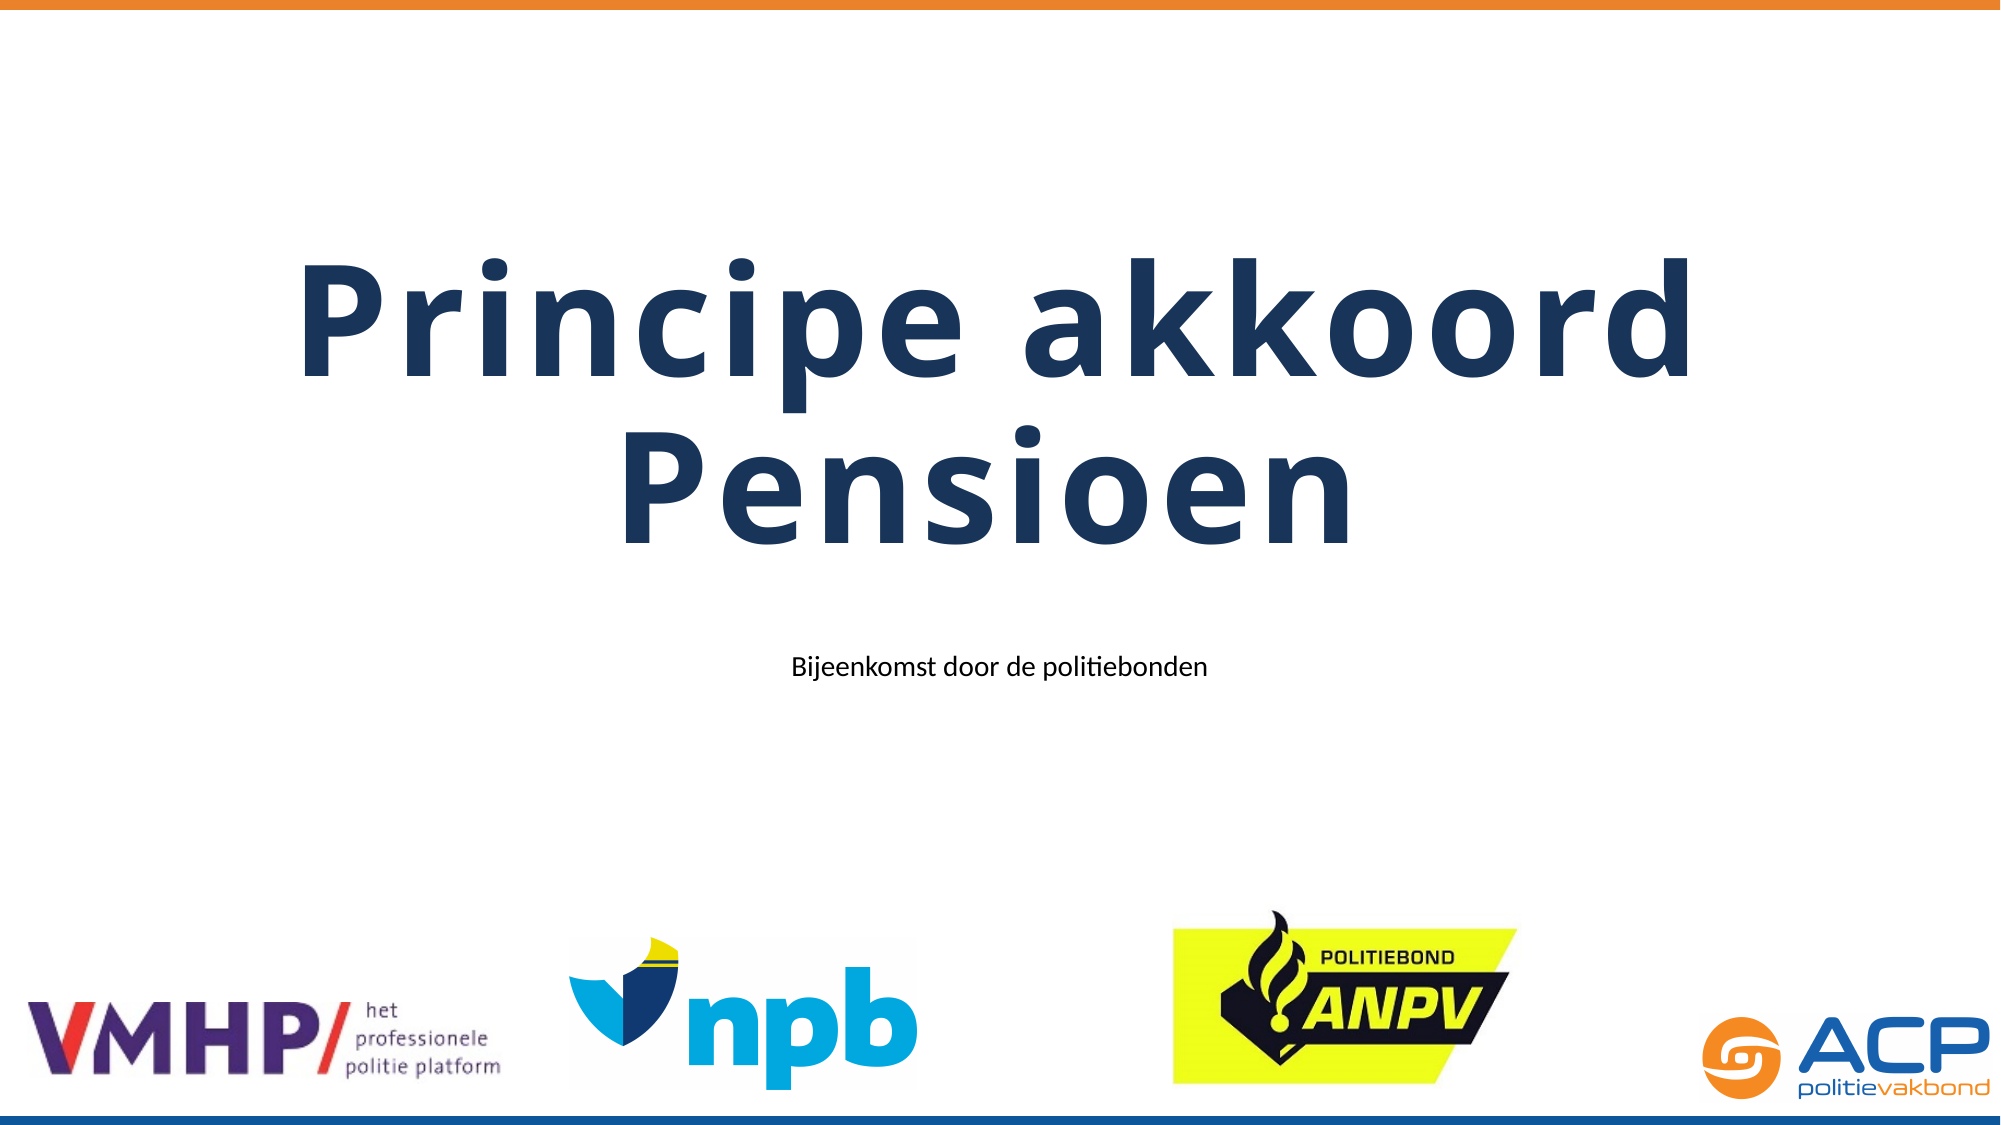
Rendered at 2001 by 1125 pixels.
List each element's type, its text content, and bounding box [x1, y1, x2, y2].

picture [871, 1018, 891, 1046]
picture [1699, 1013, 1993, 1103]
picture [792, 1018, 812, 1046]
picture [569, 937, 917, 1090]
subtitle Bijeenkomst door de politiebonden [249, 590, 1750, 863]
picture [27, 1002, 513, 1084]
title Principe akkoord Pensioen [249, 193, 1750, 585]
picture [1171, 896, 1566, 1110]
